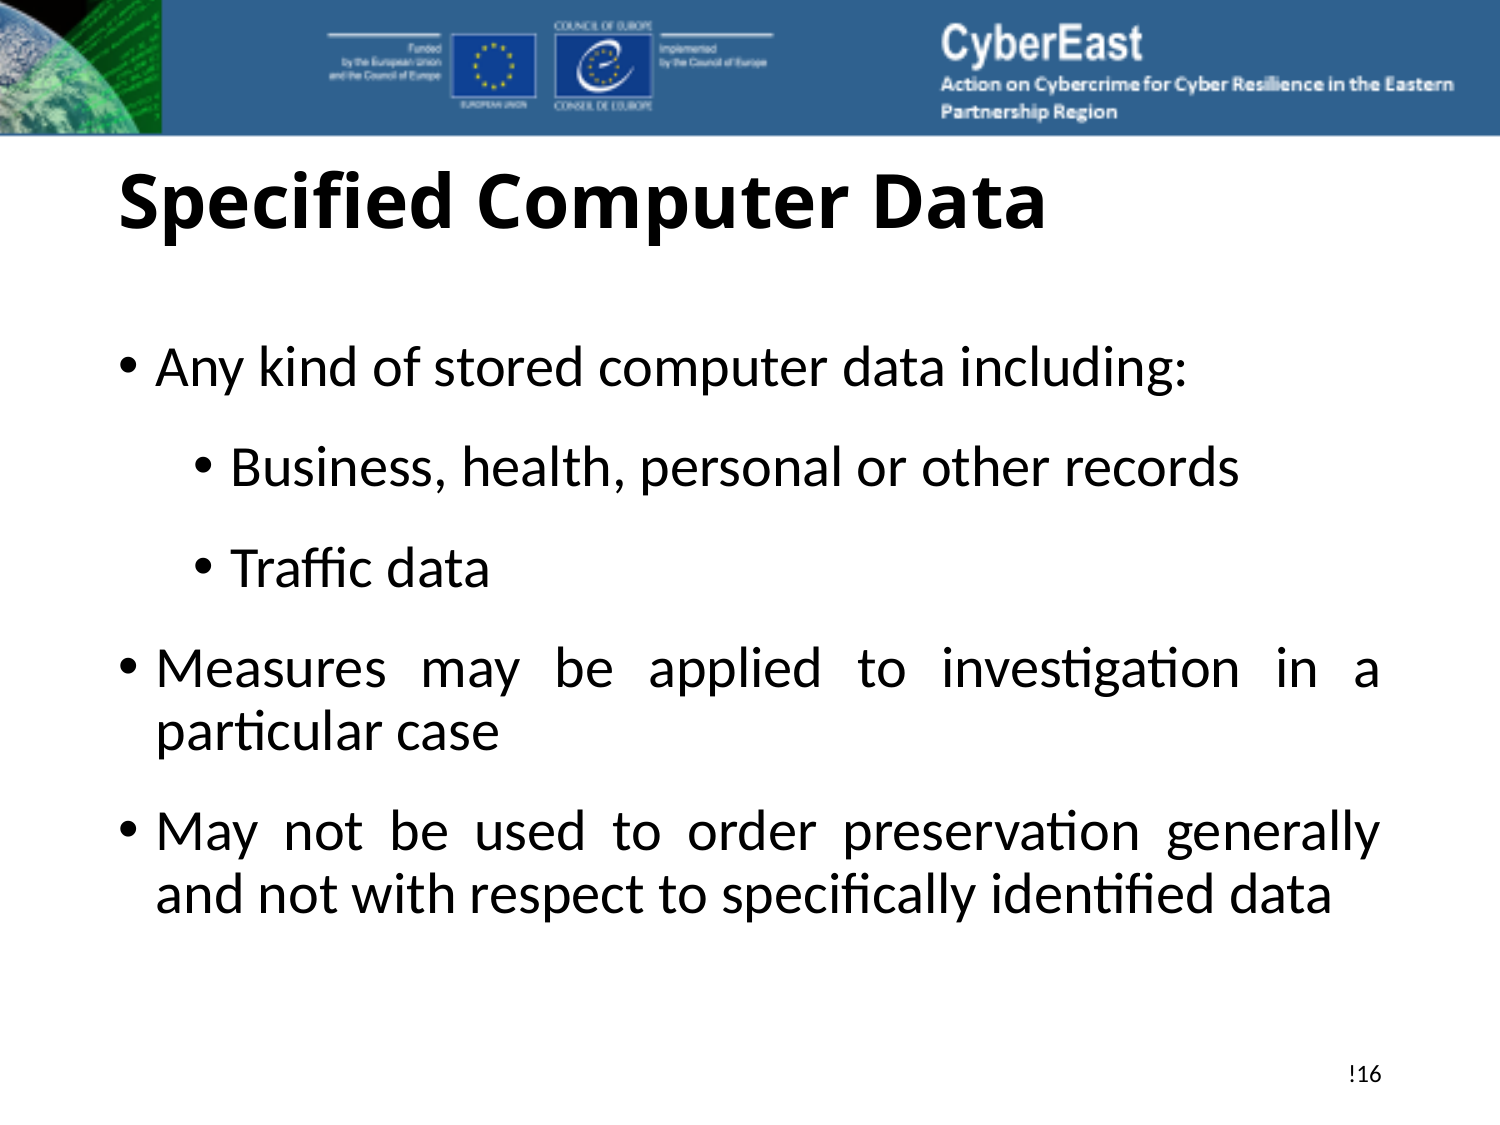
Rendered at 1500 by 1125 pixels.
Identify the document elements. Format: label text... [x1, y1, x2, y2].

picture [0, 0, 1500, 1125]
list Any kind of stored computer data including: Business, health, personal or other records Traffic data Measures may be applied to investigation in a particular case May not be used to order preservation generally and not with respect to specifically identified data [103, 328, 1397, 1043]
title Specified Computer Data [103, 95, 1397, 314]
slide_number !16 [1059, 1042, 1397, 1103]
